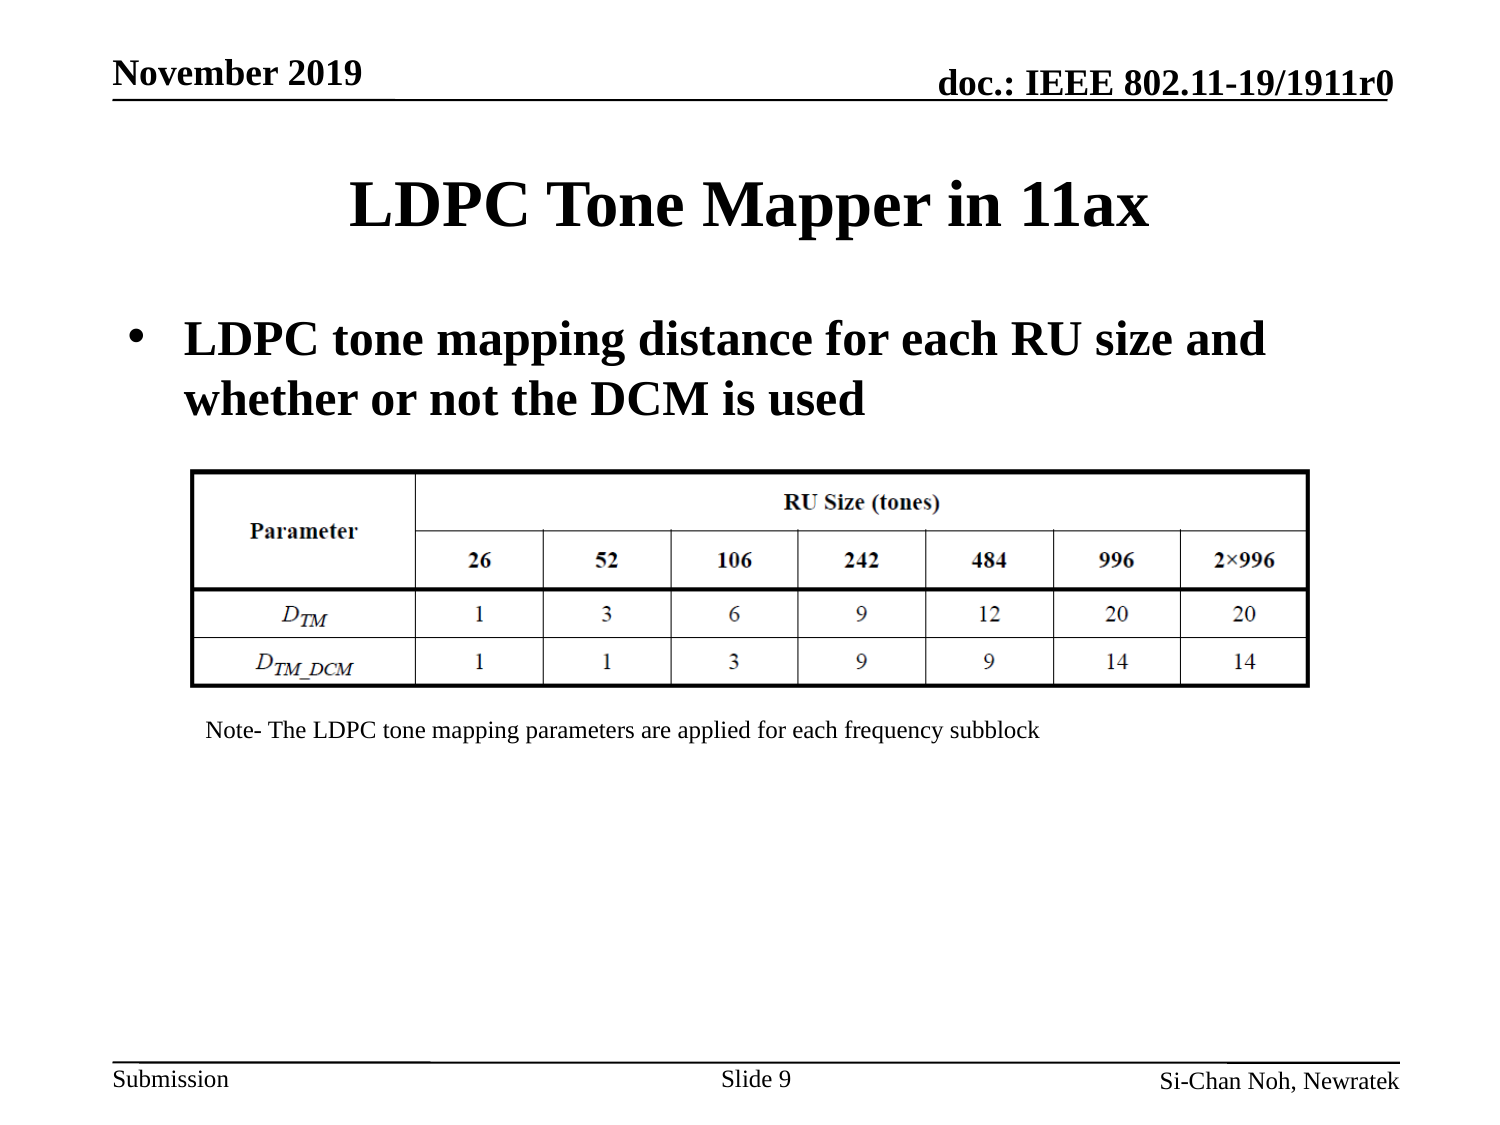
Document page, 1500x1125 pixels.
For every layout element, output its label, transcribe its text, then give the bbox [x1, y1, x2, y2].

picture [186, 462, 1314, 694]
list LDPC tone mapping distance for each RU size and whether or not the DCM is used [112, 288, 1388, 901]
footer Yujin Noh, Newracom [878, 1062, 1402, 1092]
slide_number Slide 9 [712, 1061, 800, 1123]
text_box Note- The LDPC tone mapping parameters are applied for each frequency subblock [190, 706, 1065, 751]
title LDPC Tone Mapper in 11ax [112, 112, 1388, 288]
